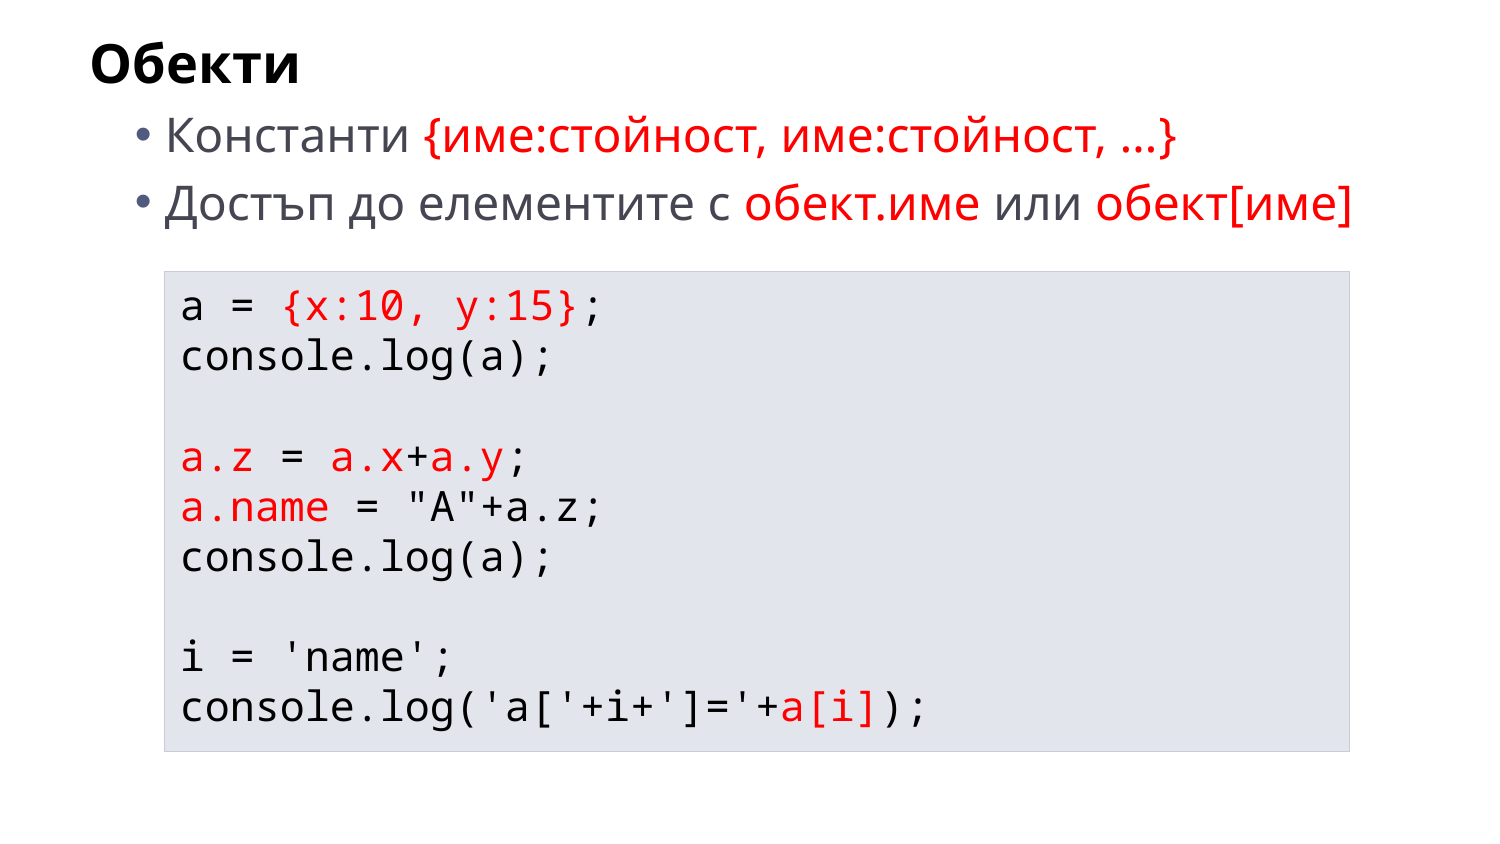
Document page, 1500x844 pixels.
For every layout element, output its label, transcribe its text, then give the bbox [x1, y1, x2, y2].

list Обекти Константи {име:стойност, име:стойност, …} Достъп до елементите с обект.име или обект[име] [75, 21, 1475, 835]
text_box a = {x:10, y:15}; console.log(a); a.z = a.x+a.y; a.name = "A"+a.z; console.log(a); i = 'name'; console.log('a['+i+']='+a[i]); [164, 271, 1350, 752]
